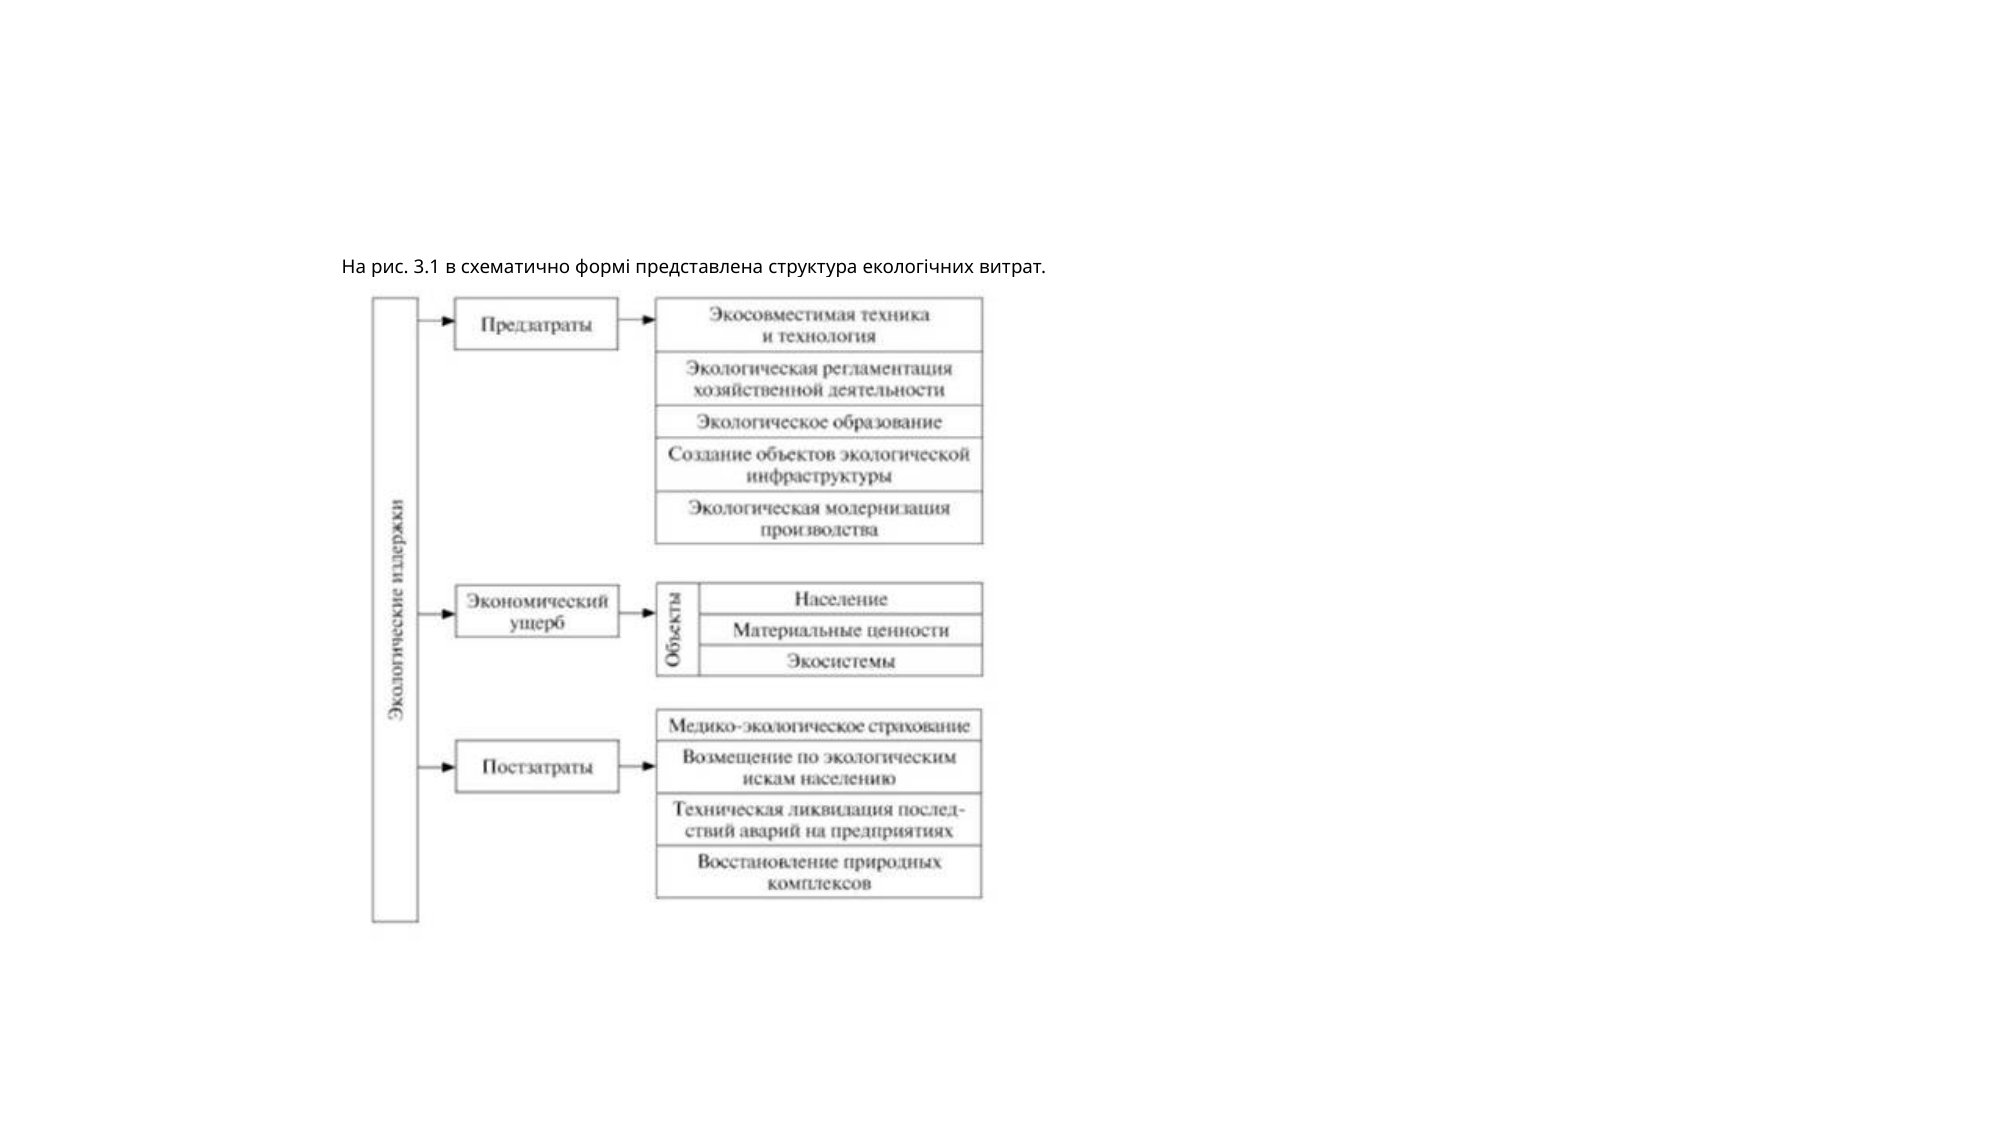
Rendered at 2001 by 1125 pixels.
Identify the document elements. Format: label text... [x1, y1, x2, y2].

text_box На рис. 3.1 в схематично формі представлена структура екологічних витрат. [310, 247, 2000, 928]
picture [346, 277, 1015, 948]
